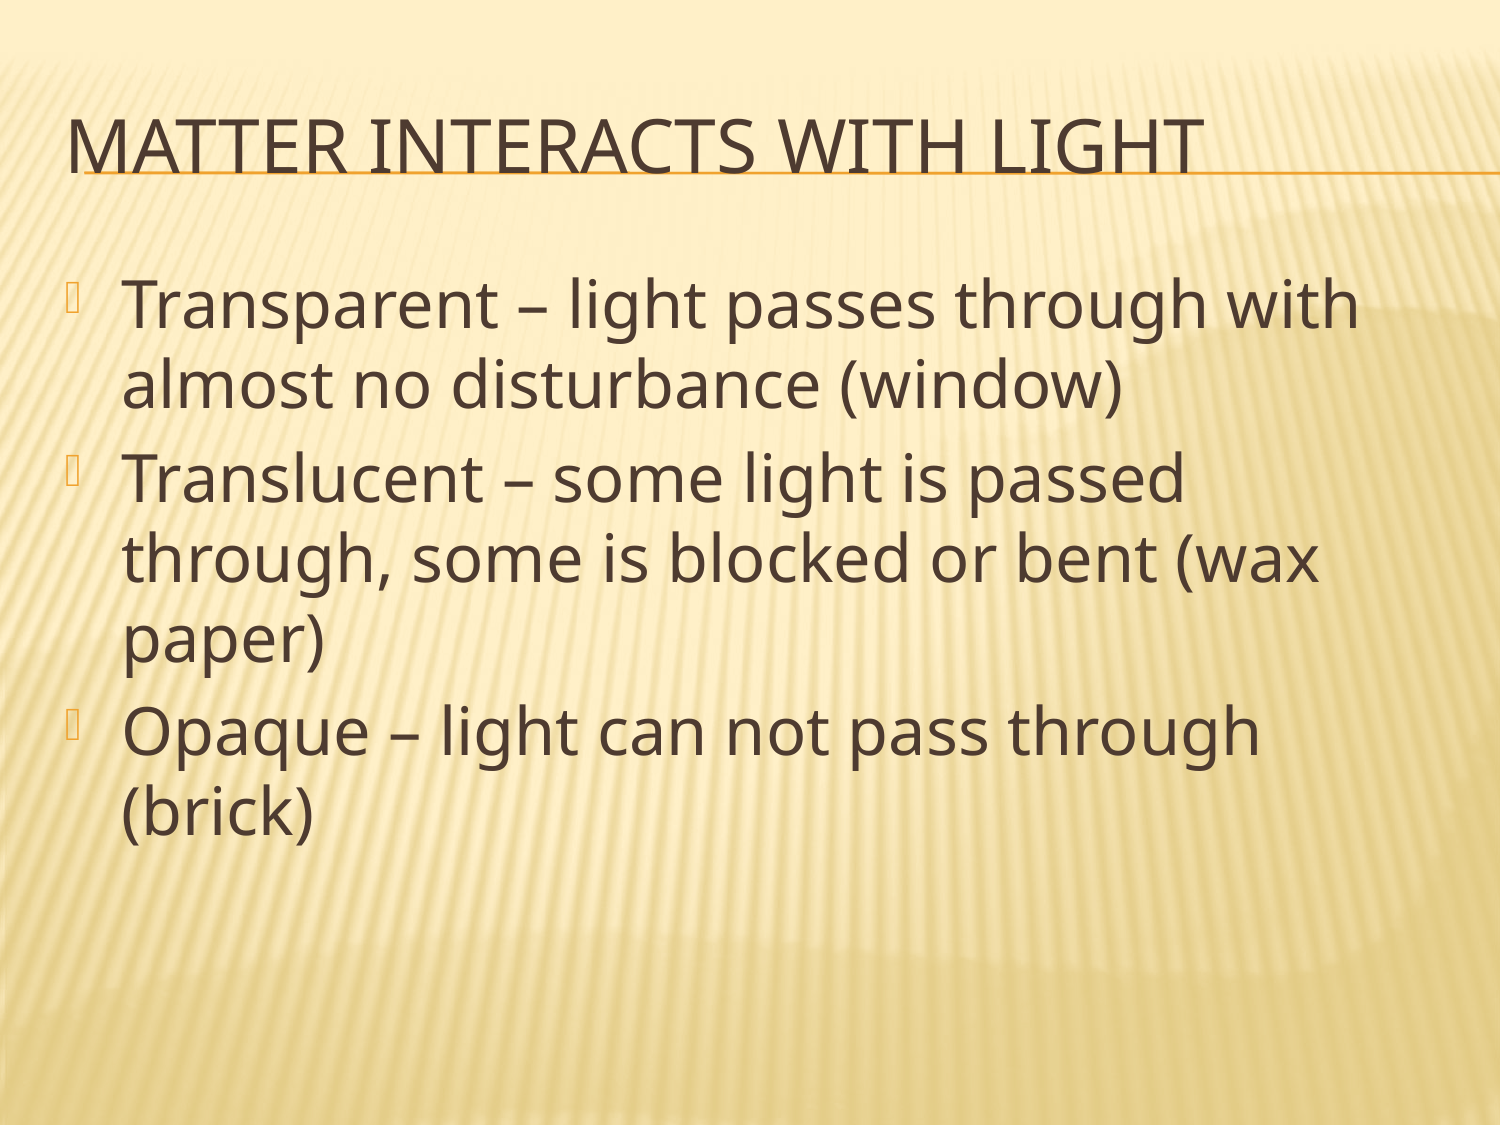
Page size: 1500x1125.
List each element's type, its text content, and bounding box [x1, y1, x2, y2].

title Matter interacts with light [50, 75, 1475, 213]
list Transparent – light passes through with almost no disturbance (window) Translucent – some light is passed through, some is blocked or bent (wax paper) Opaque – light can not pass through (brick) [50, 254, 1475, 998]
